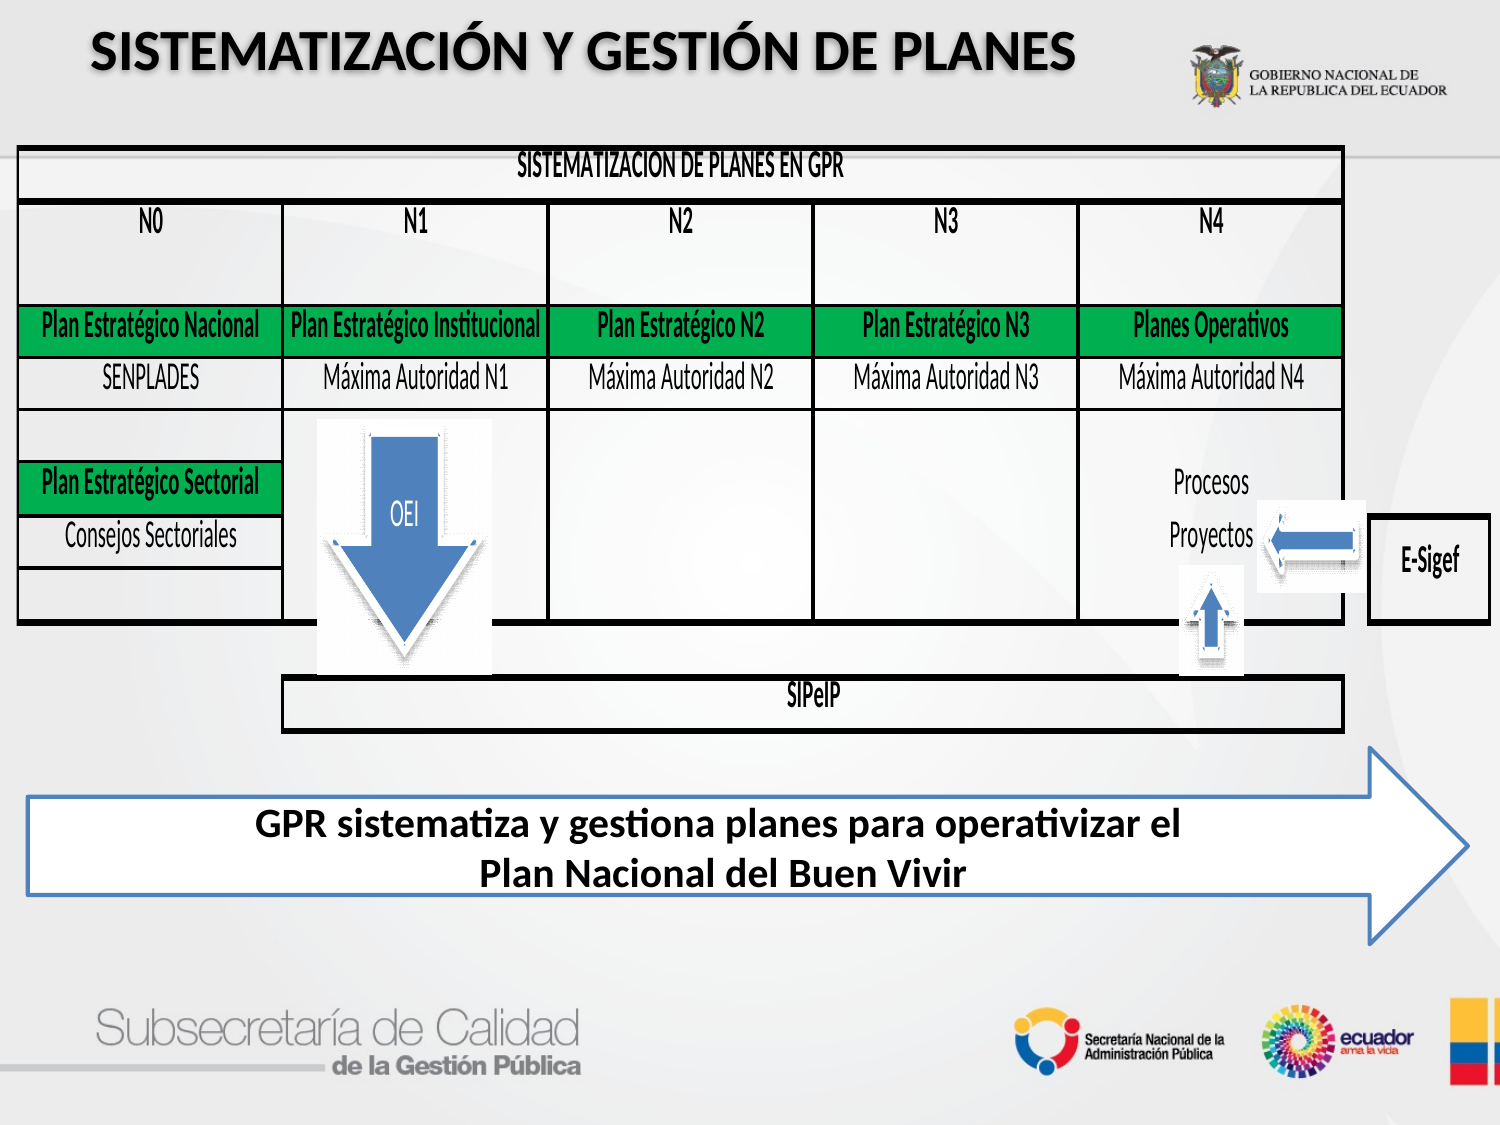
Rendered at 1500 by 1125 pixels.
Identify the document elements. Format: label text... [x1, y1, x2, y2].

picture [0, 0, 1500, 1125]
text_box SISTEMATIZACIÓN Y GESTIÓN DE PLANES [0, 0, 1169, 115]
text_box GPR sistematiza y gestiona planes para operativizar el Plan Nacional del Buen Vivir [25, 745, 1471, 947]
